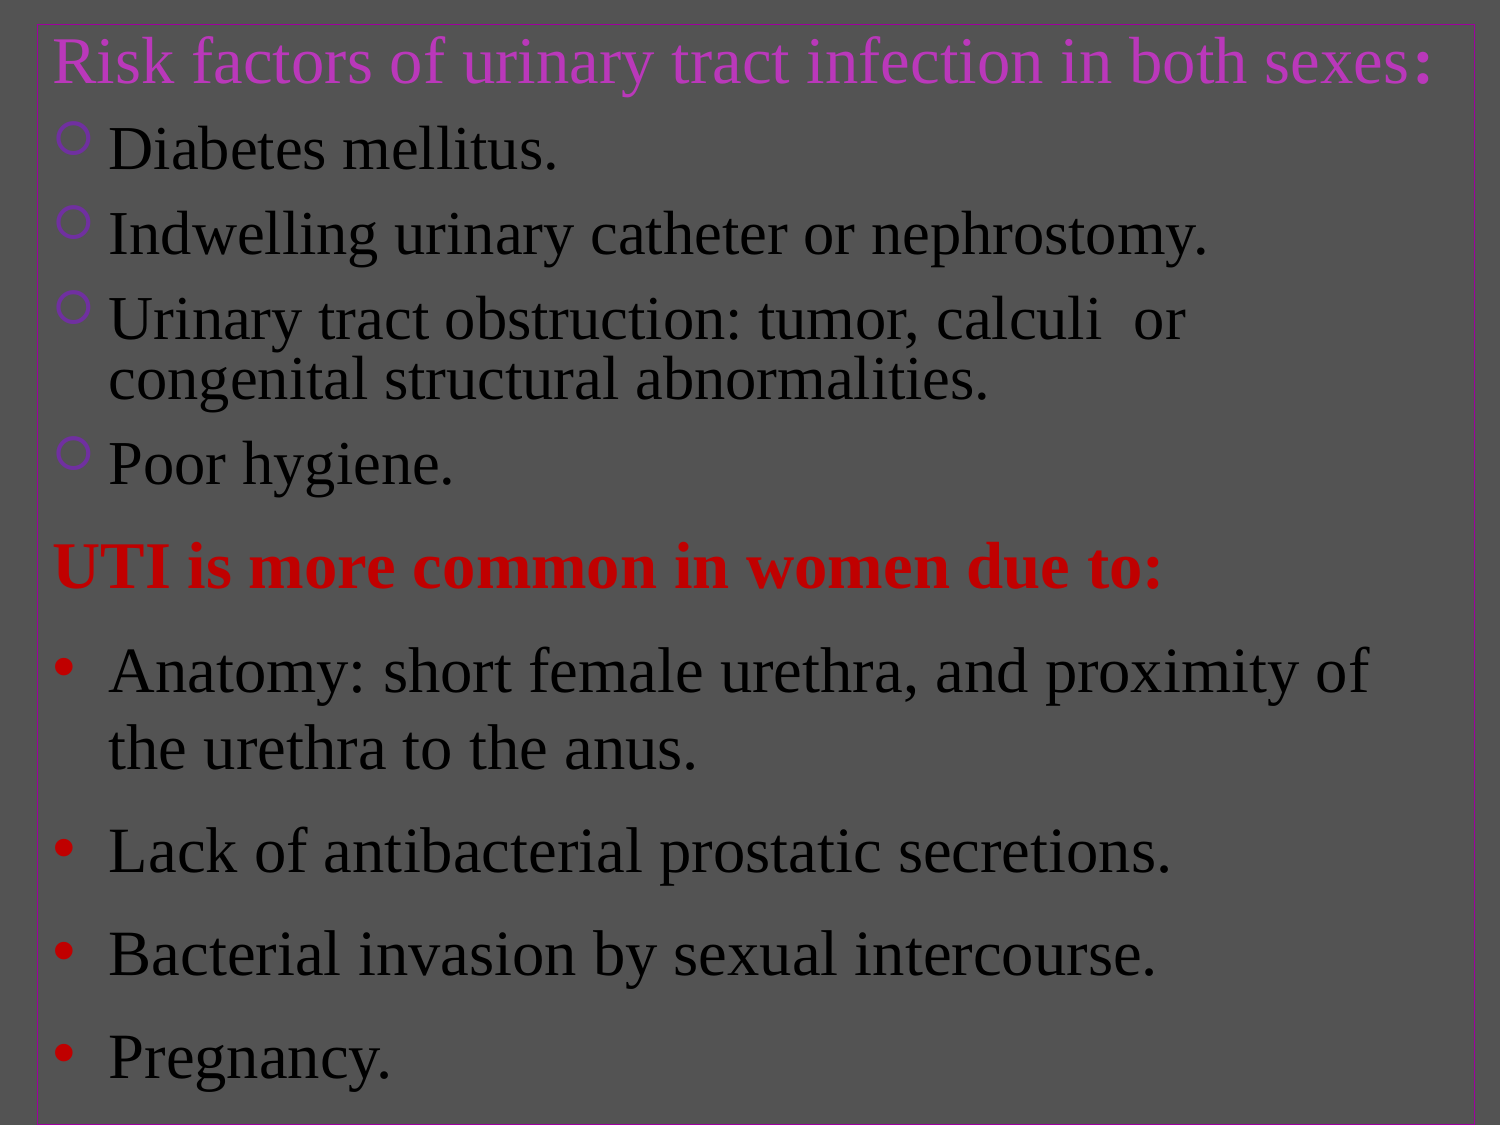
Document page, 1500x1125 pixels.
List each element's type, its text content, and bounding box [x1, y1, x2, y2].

subtitle Risk factors of urinary tract infection in both sexes: Diabetes mellitus. Indwelling urinary catheter or nephrostomy. Urinary tract obstruction: tumor, calculi or congenital structural abnormalities. Poor hygiene. UTI is more common in women due to: Anatomy: short female urethra, and proximity of the urethra to the anus. Lack of antibacterial prostatic secretions. Bacterial invasion by sexual intercourse. Pregnancy. [37, 24, 1475, 1125]
